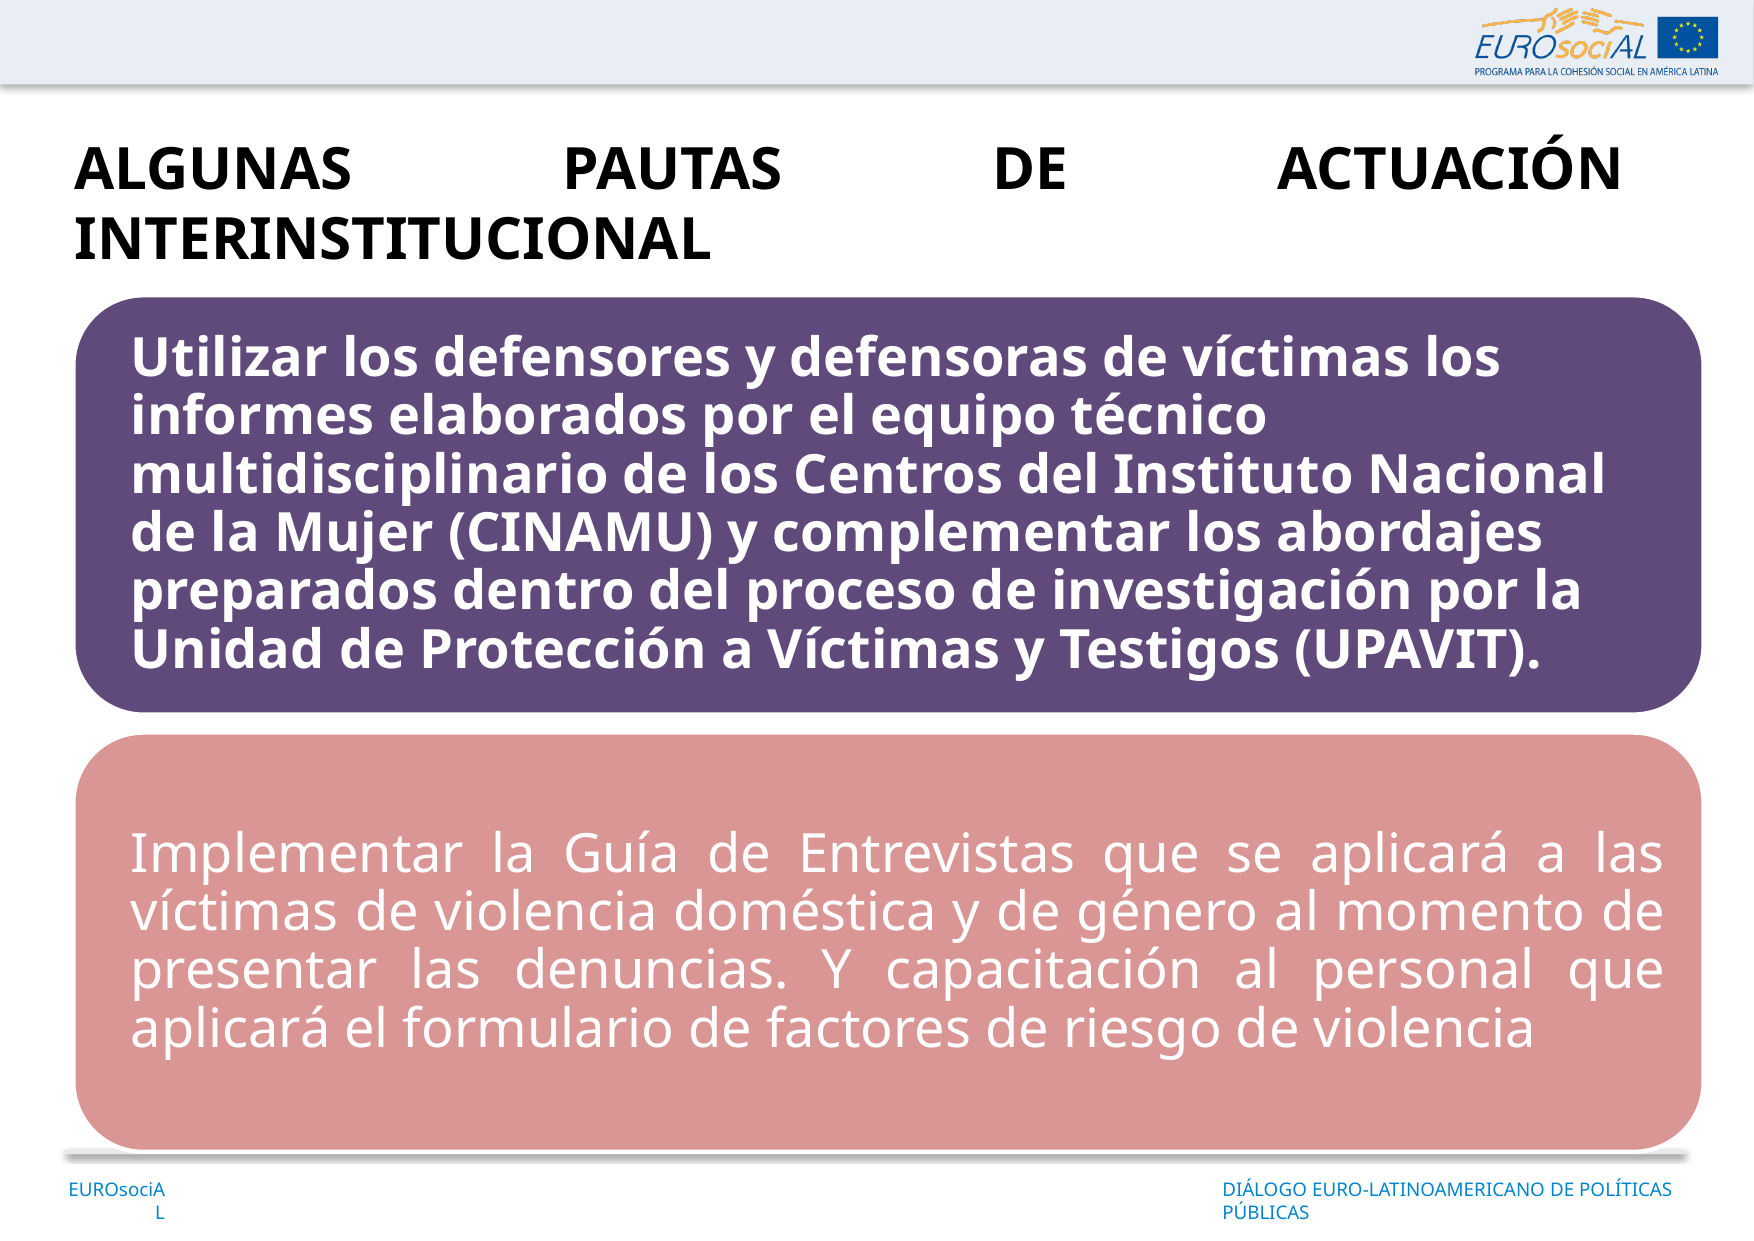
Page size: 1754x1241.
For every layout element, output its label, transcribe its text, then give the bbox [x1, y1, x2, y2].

text_box ALGUNAS PAUTAS DE ACTUACIÓN INTERINSTITUCIONAL [60, 124, 1639, 219]
picture [1467, 0, 1728, 85]
picture [1249, 1208, 1254, 1217]
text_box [73, 289, 1704, 1153]
